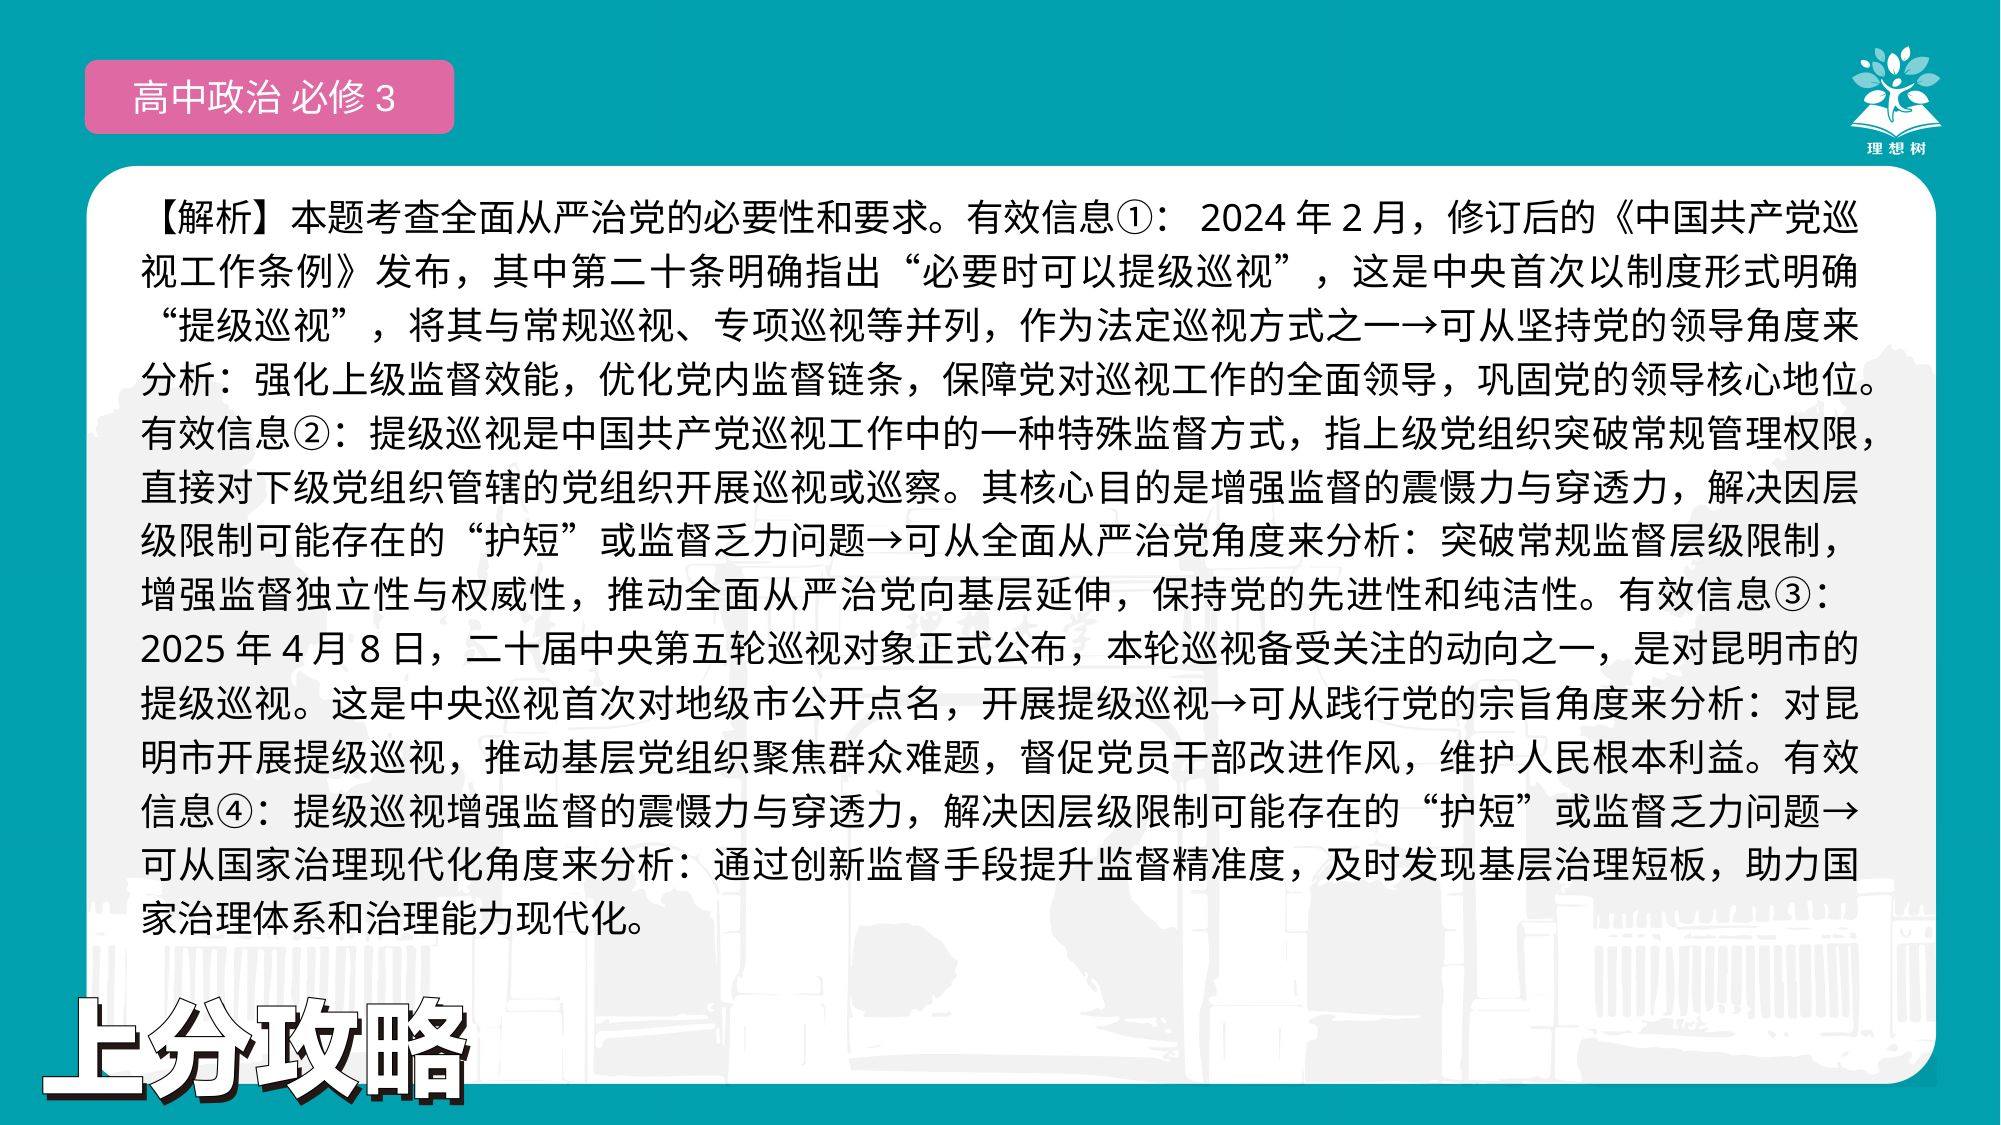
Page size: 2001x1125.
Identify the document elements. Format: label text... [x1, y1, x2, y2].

picture [0, 0, 2001, 1125]
text_box 高中政治 必修3 [83, 58, 456, 135]
text_box 【解析】本题考查全面从严治党的必要性和要求。有效信息①：2024年2月，修订后的《中国共产党巡视工作条例》发布，其中第二十条明确指出“必要时可以提级巡视”，这是中央首次以制度形式明确“提级巡视”，将其与常规巡视、专项巡视等并列，作为法定巡视方式之一→可从坚持党的领导角度来分析：强化上级监督效能，优化党内监督链条，保障党对巡视工作的全面领导，巩固党的领导核心地位。有效信息②：提级巡视是中国共产党巡视工作中的一种特殊监督方式，指上级党组织突破常规管理权限，直接对下级党组织管辖的党组织开展巡视或巡察。其核心目的是增强监督的震慑力与穿透力，解决因层级限制可能存在的“护短”或监督乏力问题→可从全面从严治党角度来分析：突破常规监督层级限制，增强监督独立性与权威性，推动全面从严治党向基层延伸，保持党的先进性和纯洁性。有效信息③：2025年4月8日，二十届中央第五轮巡视对象正式公布，本轮巡视备受关注的动向之一，是对昆明市的提级巡视。这是中央巡视首次对地级市公开点名，开展提级巡视→可从践行党的宗旨角度来分析：对昆明市开展提级巡视，推动基层党组织聚焦群众难题，督促党员干部改进作风，维护人民根本利益。有效信息④：提级巡视增强监督的震慑力与穿透力，解决因层级限制可能存在的“护短”或监督乏力问题→可从国家治理现代化角度来分析：通过创新监督手段提升监督精准度，及时发现基层治理短板，助力国家治理体系和治理能力现代化。 [125, 177, 1875, 948]
